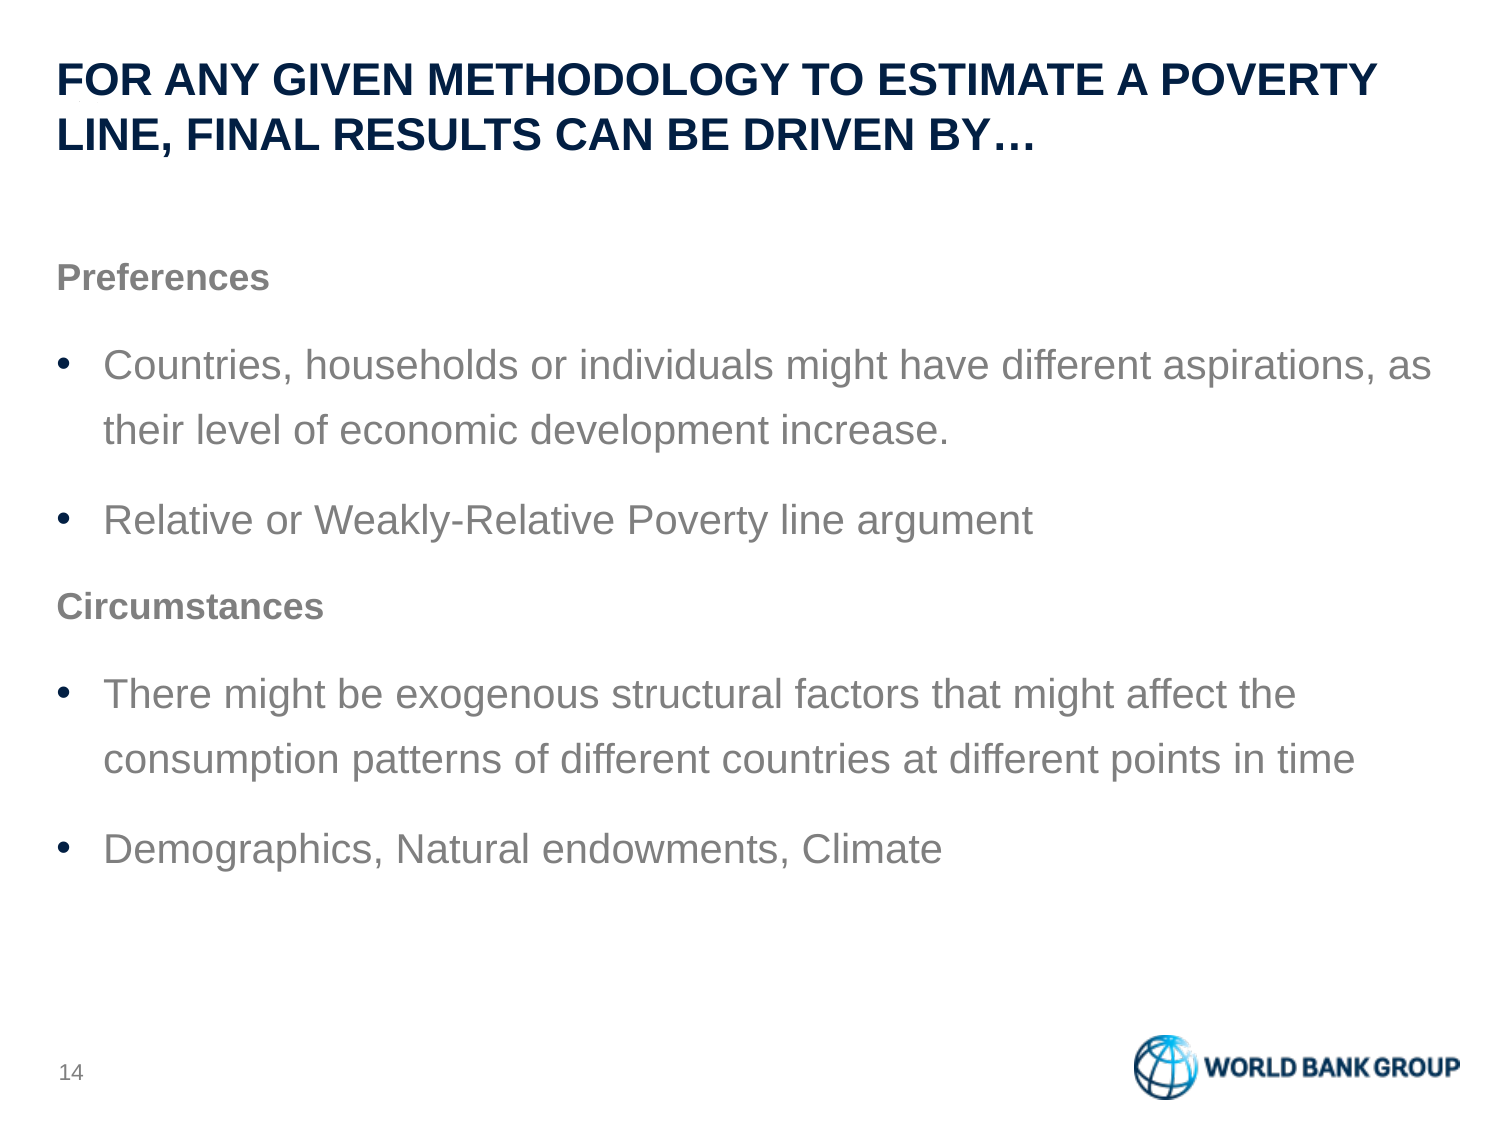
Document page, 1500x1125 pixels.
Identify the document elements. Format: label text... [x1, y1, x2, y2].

slide_number 14 [58, 1041, 150, 1101]
list Preferences Countries, households or individuals might have different aspirations, as their level of economic development increase. Relative or Weakly-Relative Poverty line argument Circumstances There might be exogenous structural factors that might affect the consumption patterns of different countries at different points in time Demographics, Natural endowments, Climate [56, 239, 1442, 995]
picture [1134, 1035, 1460, 1100]
title FOR ANY GIVEN METHODOLOGY TO ESTIMATE A POVERTY LINE, FINAL RESULTS CAN BE DRIVEN BY… [56, 49, 1441, 219]
